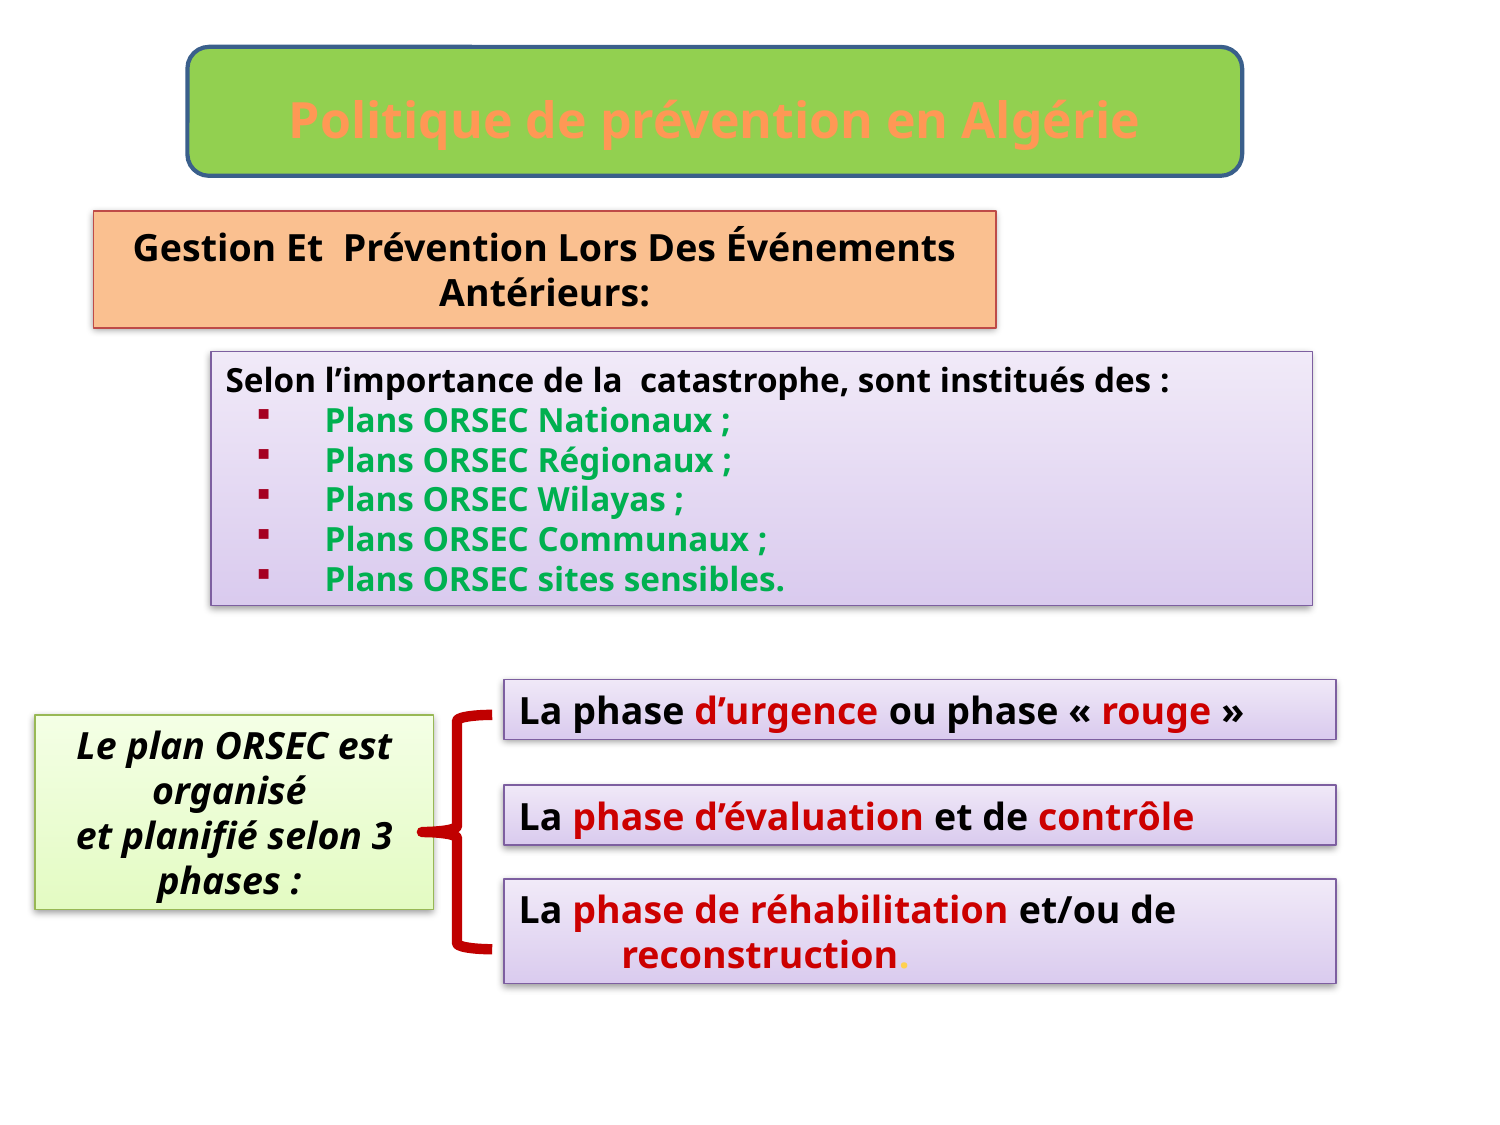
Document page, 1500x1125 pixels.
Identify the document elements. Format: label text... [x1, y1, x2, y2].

text_box Gestion Et Prévention Lors Des Événements Antérieurs: [93, 210, 997, 329]
text_box Le plan ORSEC est organisé et planifié selon 3 phases : [34, 714, 434, 910]
text_box La phase d’urgence ou phase « rouge » [503, 679, 1337, 740]
text_box La phase d’évaluation et de contrôle [503, 784, 1337, 846]
text_box La phase de réhabilitation et/ou de reconstruction. [503, 878, 1337, 984]
text_box [421, 714, 493, 951]
text_box Selon l’importance de la catastrophe, sont institués des : Plans ORSEC Nationaux ; Plans ORSEC Régionaux ; Plans ORSEC Wilayas ; Plans ORSEC Communaux ; Plans ORSEC sites sensibles. [210, 351, 1313, 606]
text_box Politique de prévention en Algérie [185, 44, 1245, 178]
